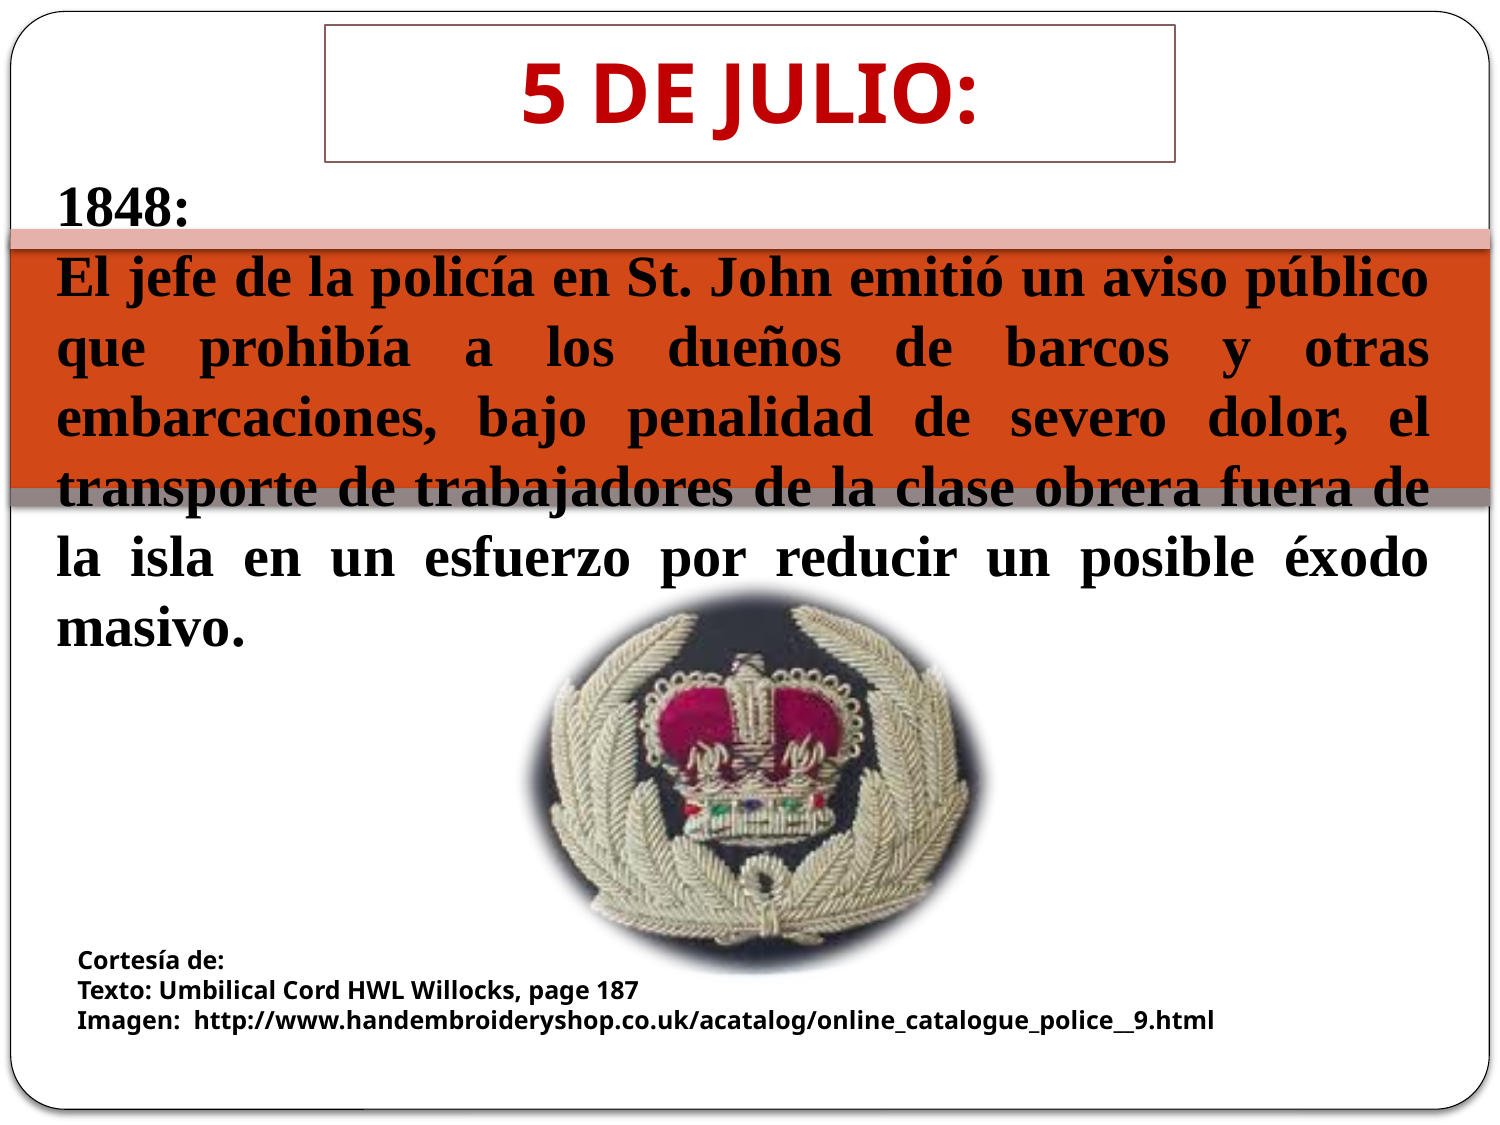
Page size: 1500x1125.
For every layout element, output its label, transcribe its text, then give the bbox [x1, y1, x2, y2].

picture [512, 574, 1001, 989]
text_box 1848: El jefe de la policía en St. John emitió un aviso público que prohibía a los dueños de barcos y otras embarcaciones, bajo penalidad de severo dolor, el transporte de trabajadores de la clase obrera fuera de la isla en un esfuerzo por reducir un posible éxodo masivo. [50, 162, 1438, 775]
title 5 DE JULIO: [324, 24, 1176, 162]
text_box Cortesía de: Texto: Umbilical Cord HWL Willocks, page 187 Imagen: http://www.handembroideryshop.co.uk/acatalog/online_catalogue_police__9.html [62, 937, 1313, 1043]
